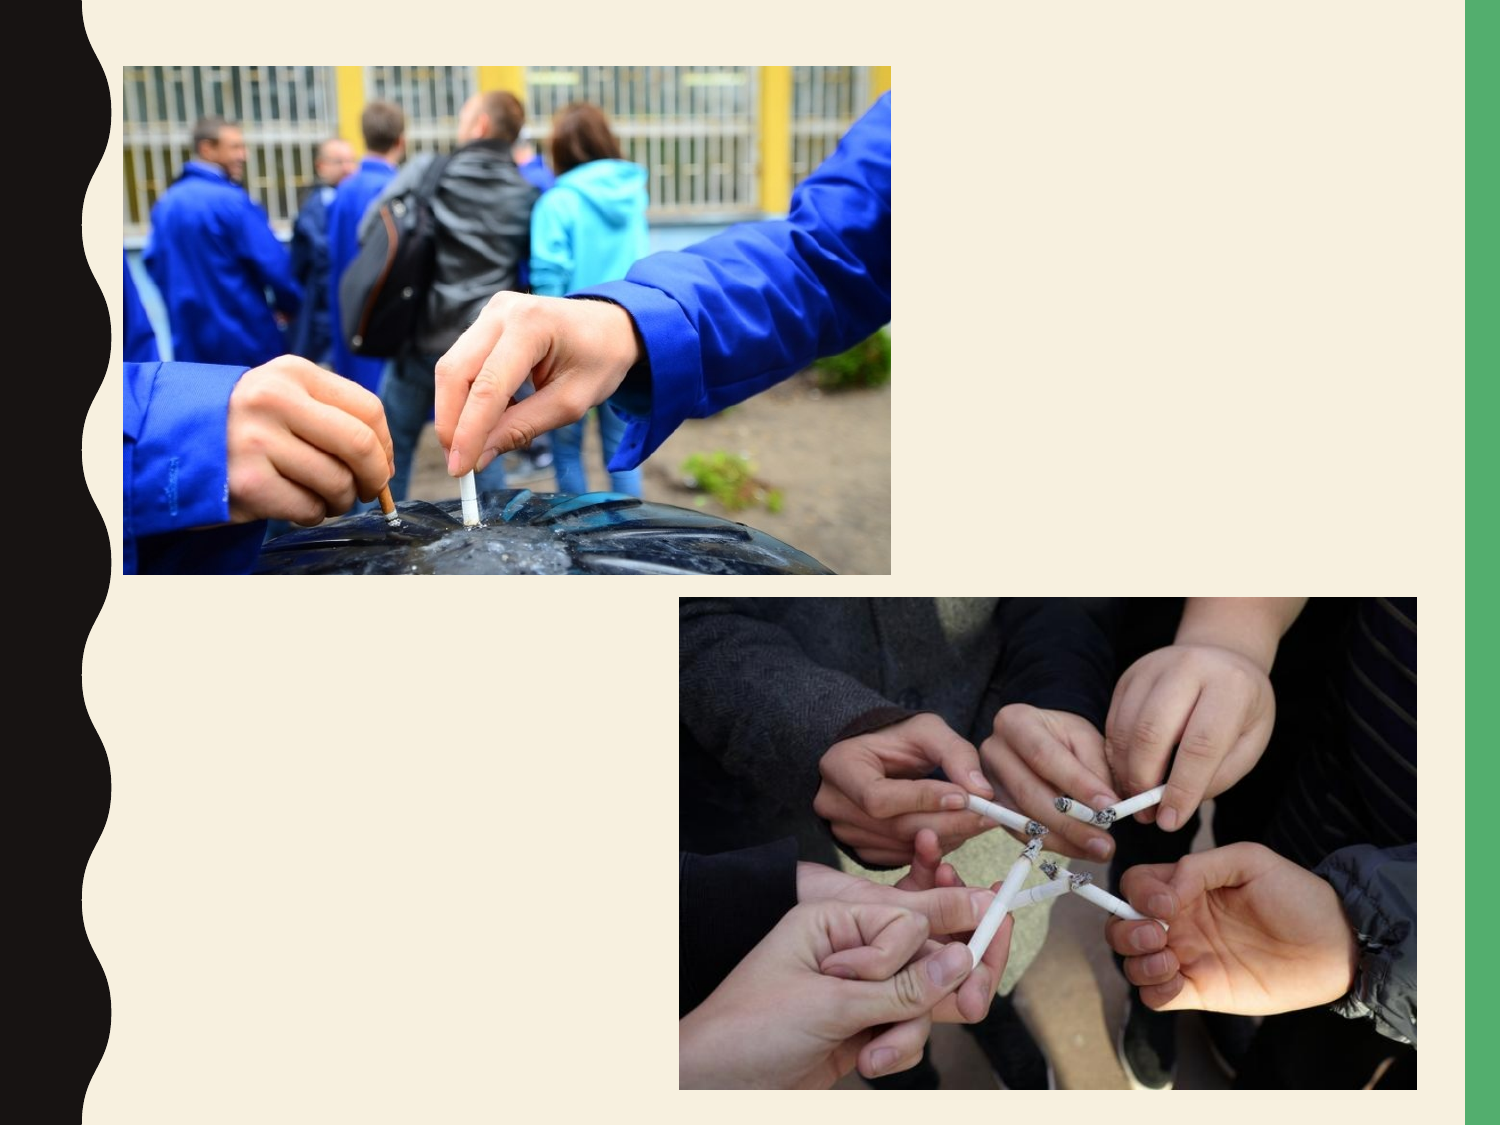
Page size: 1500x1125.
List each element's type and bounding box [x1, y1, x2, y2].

picture [679, 597, 1417, 1090]
picture [123, 66, 891, 575]
